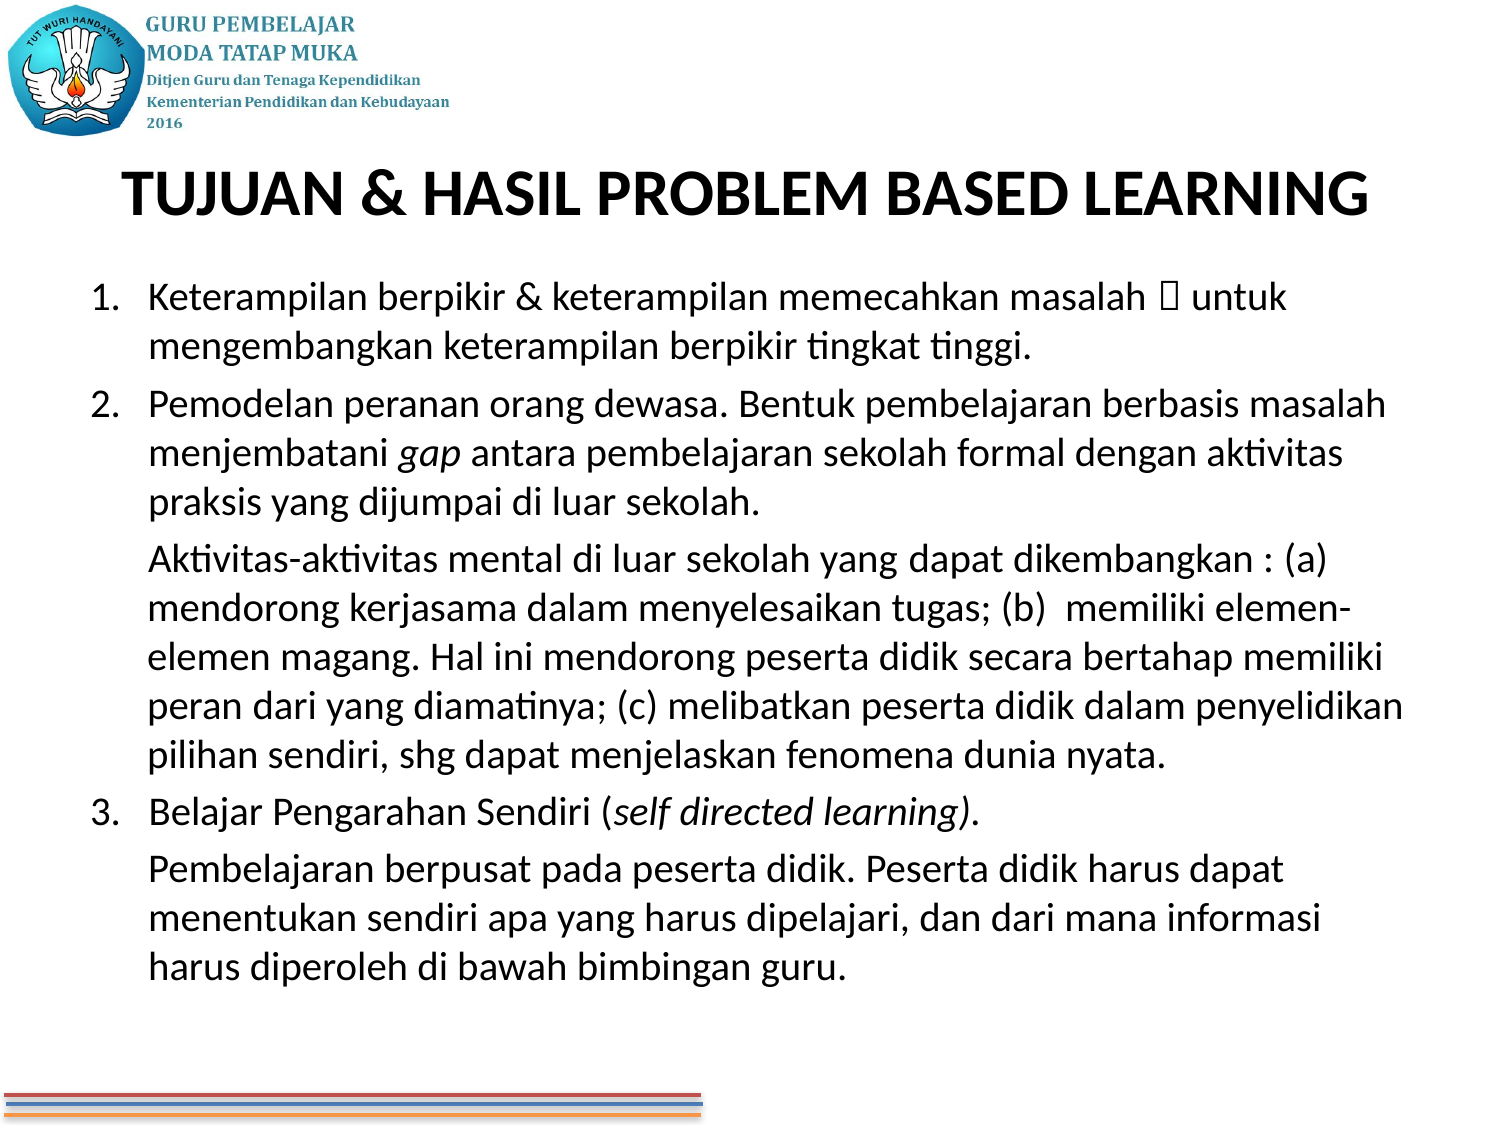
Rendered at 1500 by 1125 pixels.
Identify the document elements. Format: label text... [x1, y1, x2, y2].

list Keterampilan berpikir & keterampilan memecahkan masalah  untuk mengembangkan keterampilan berpikir tingkat tinggi. Pemodelan peranan orang dewasa. Bentuk pembelajaran berbasis masalah menjembatani gap antara pembelajaran sekolah formal dengan aktivitas praksis yang dijumpai di luar sekolah. Aktivitas-aktivitas mental di luar sekolah yang dapat dikembangkan : (a) mendorong kerjasama dalam menyelesaikan tugas; (b) memiliki elemen-elemen magang. Hal ini mendorong peserta didik secara bertahap memiliki peran dari yang diamatinya; (c) melibatkan peserta didik dalam penyelidikan pilihan sendiri, shg dapat menjelaskan fenomena dunia nyata. 3. Belajar Pengarahan Sendiri (self directed learning). Pembelajaran berpusat pada peserta didik. Peserta didik harus dapat menentukan sendiri apa yang harus dipelajari, dan dari mana informasi harus diperoleh di bawah bimbingan guru. [75, 262, 1425, 1005]
picture [4, 0, 455, 139]
title TUJUAN & HASIL PROBLEM BASED LEARNING [71, 137, 1422, 242]
